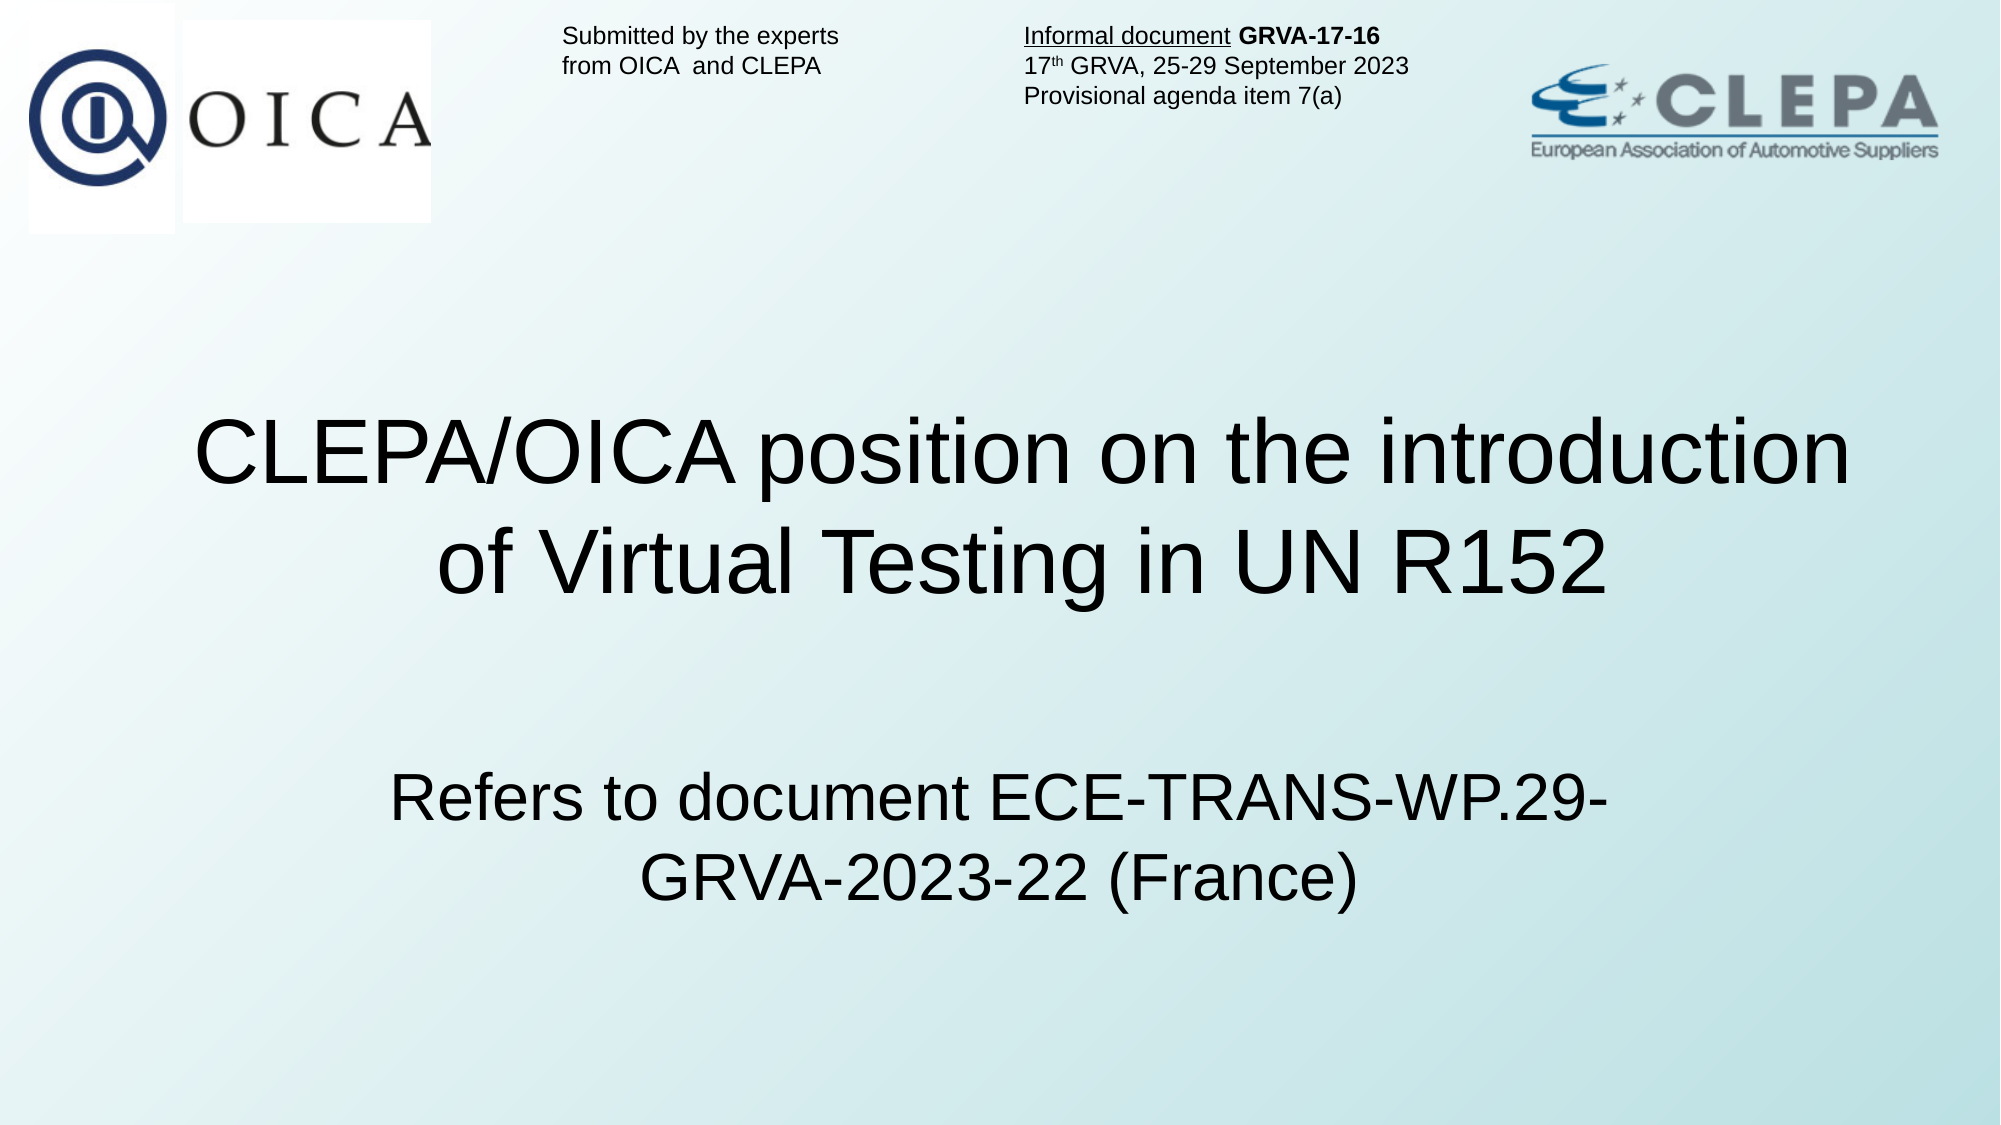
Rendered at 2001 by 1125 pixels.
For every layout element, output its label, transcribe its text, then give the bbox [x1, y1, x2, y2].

title CLEPA/OICA position on the introduction of Virtual Testing in UN R152 [150, 384, 1898, 626]
picture [183, 20, 431, 223]
text_box Informal document GRVA-17-16 17th GRVA, 25-29 September 2023 Provisional agenda item 7(a) [1008, 12, 1426, 117]
subtitle Refers to document ECE-TRANS-WP.29-GRVA-2023-22 (France) [299, 652, 1701, 941]
picture [29, 3, 175, 234]
text_box Submitted by the experts from OICA and CLEPA [547, 12, 855, 87]
picture [1527, 0, 2000, 234]
